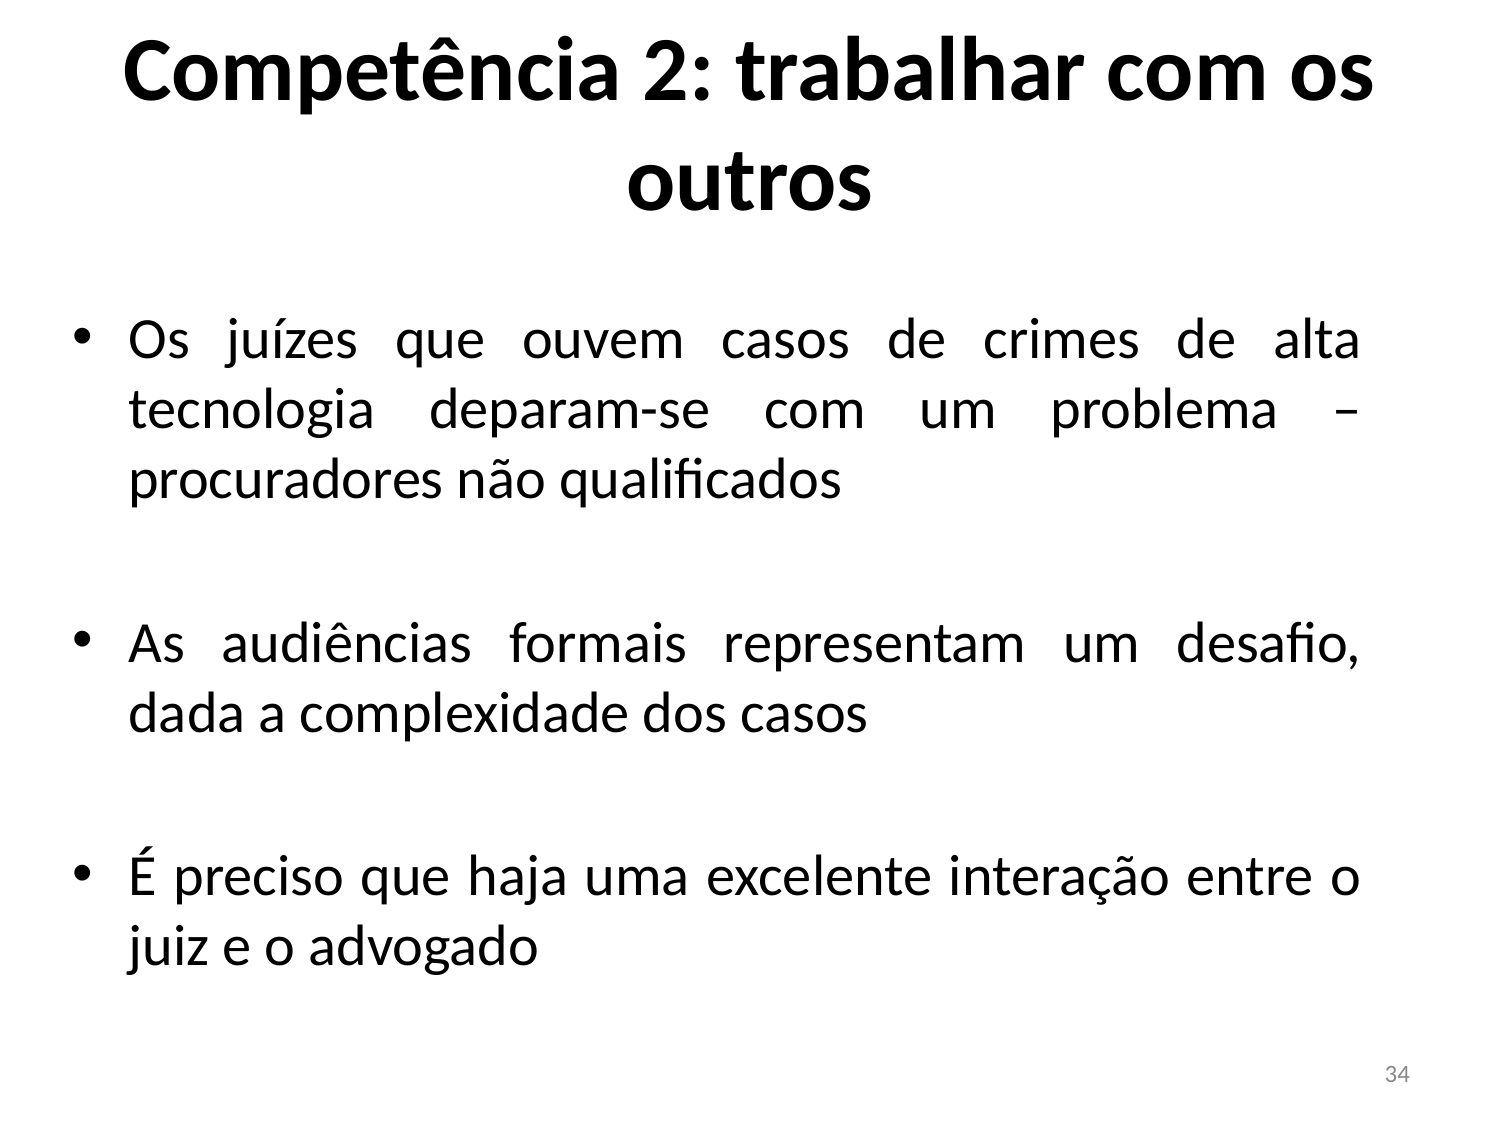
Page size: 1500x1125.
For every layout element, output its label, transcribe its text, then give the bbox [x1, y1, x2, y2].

text_box Os juízes que ouvem casos de crimes de alta tecnologia deparam-se com um problema – procuradores não qualificados As audiências formais representam um desafio, dada a complexidade dos casos É preciso que haja uma excelente interação entre o juiz e o advogado [57, 293, 1377, 1024]
slide_number 34 [1074, 1042, 1425, 1103]
title Competência 2: trabalhar com os outros [75, 24, 1425, 213]
